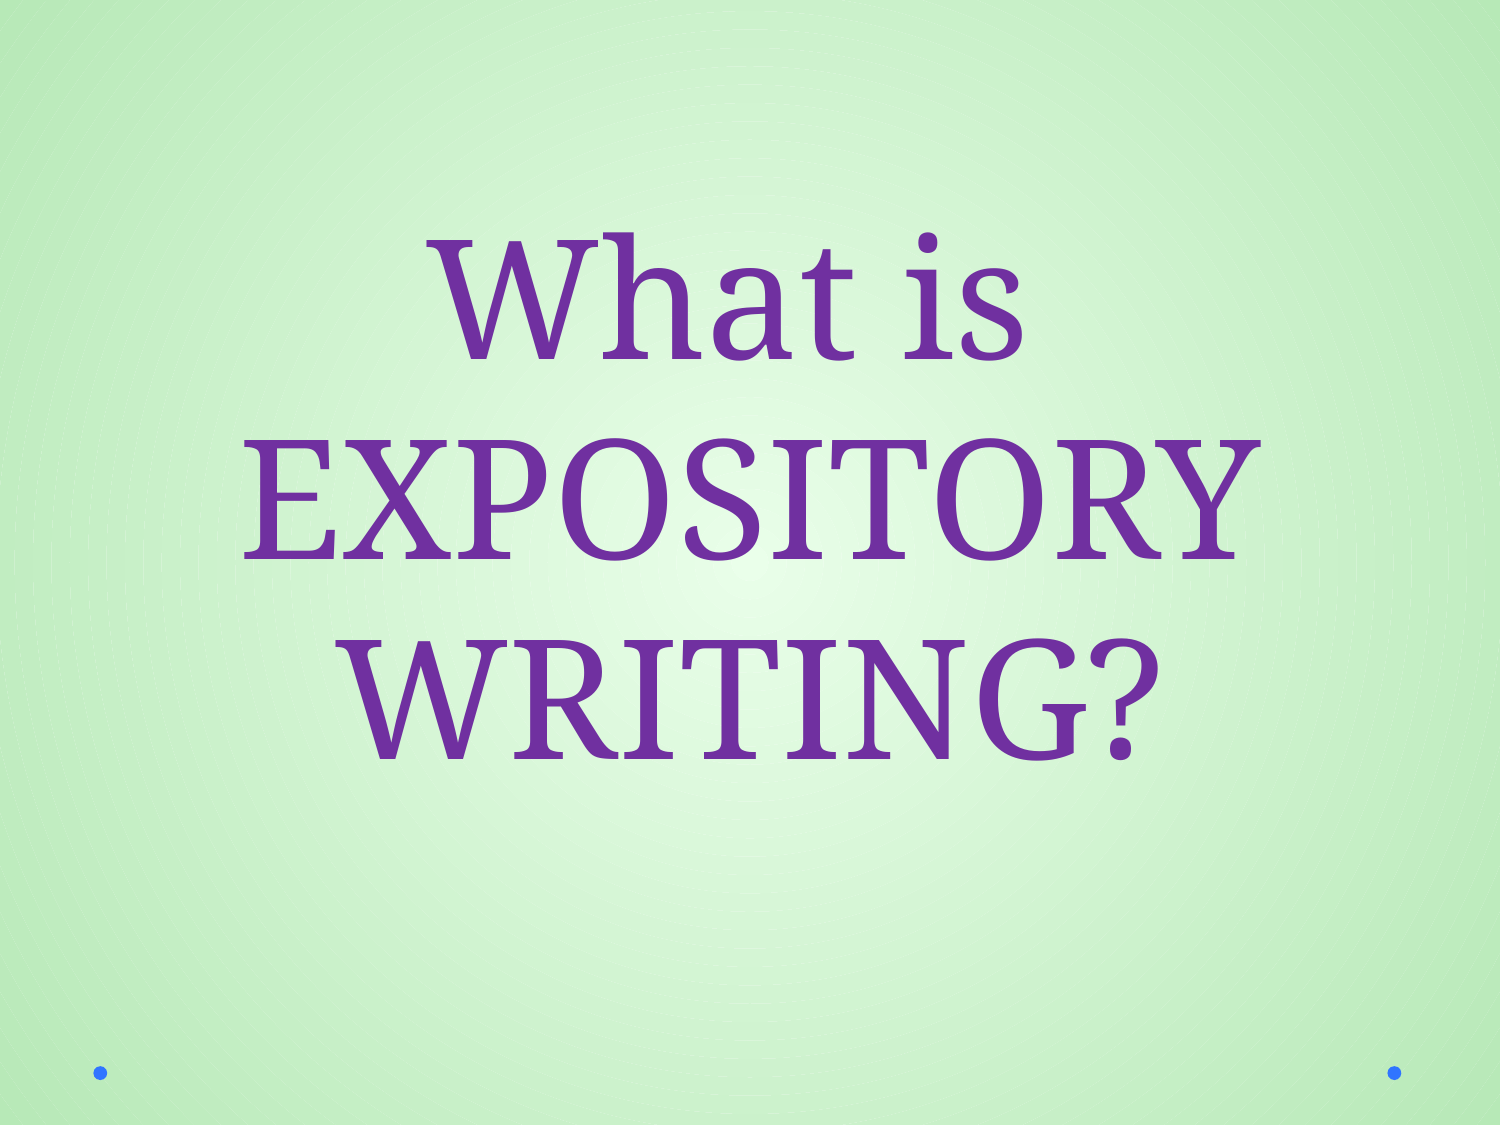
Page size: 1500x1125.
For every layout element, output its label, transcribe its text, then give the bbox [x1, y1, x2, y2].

title What is EXPOSITORY WRITING? [112, 99, 1388, 800]
